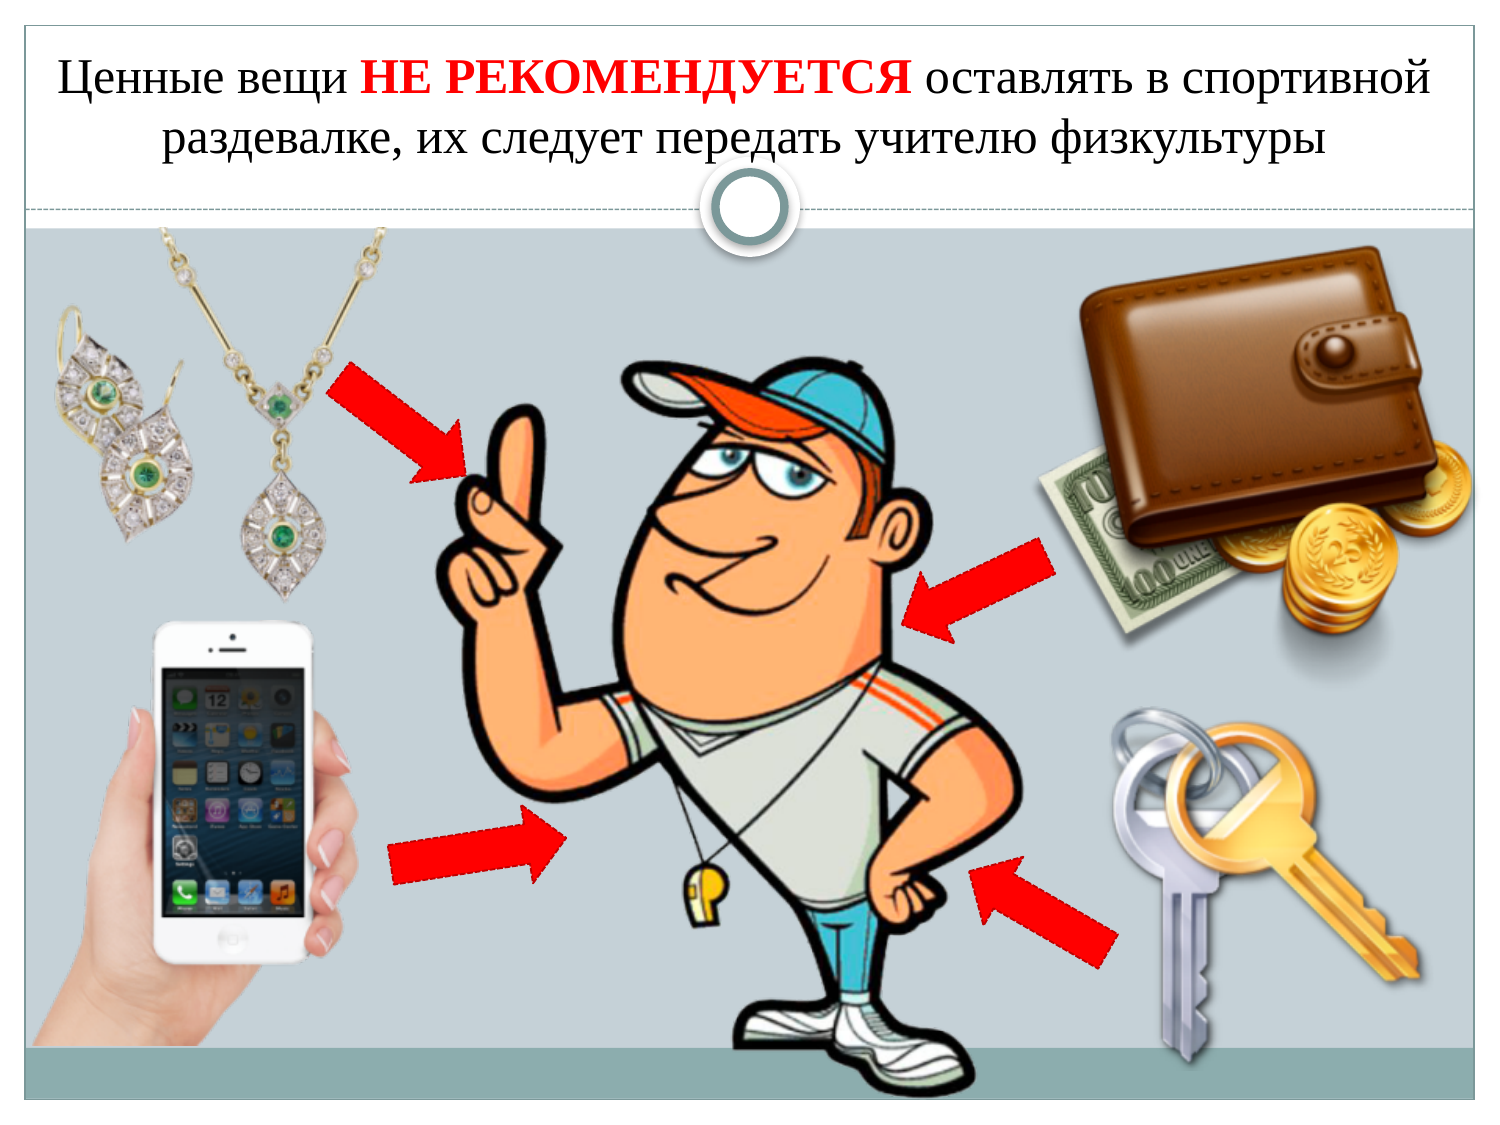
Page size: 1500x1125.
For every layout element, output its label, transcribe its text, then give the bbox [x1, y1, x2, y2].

picture [1079, 703, 1447, 1071]
text_box [409, 405, 417, 464]
picture [424, 243, 1483, 1107]
text_box [409, 472, 417, 484]
text_box [386, 840, 417, 886]
text_box [1045, 891, 1073, 956]
picture [31, 227, 403, 1046]
title Ценные вещи НЕ РЕКОМЕНДУЕТСЯ оставлять в спортивной раздевалке, их следует передать учителю физкультуры [17, 30, 1471, 171]
